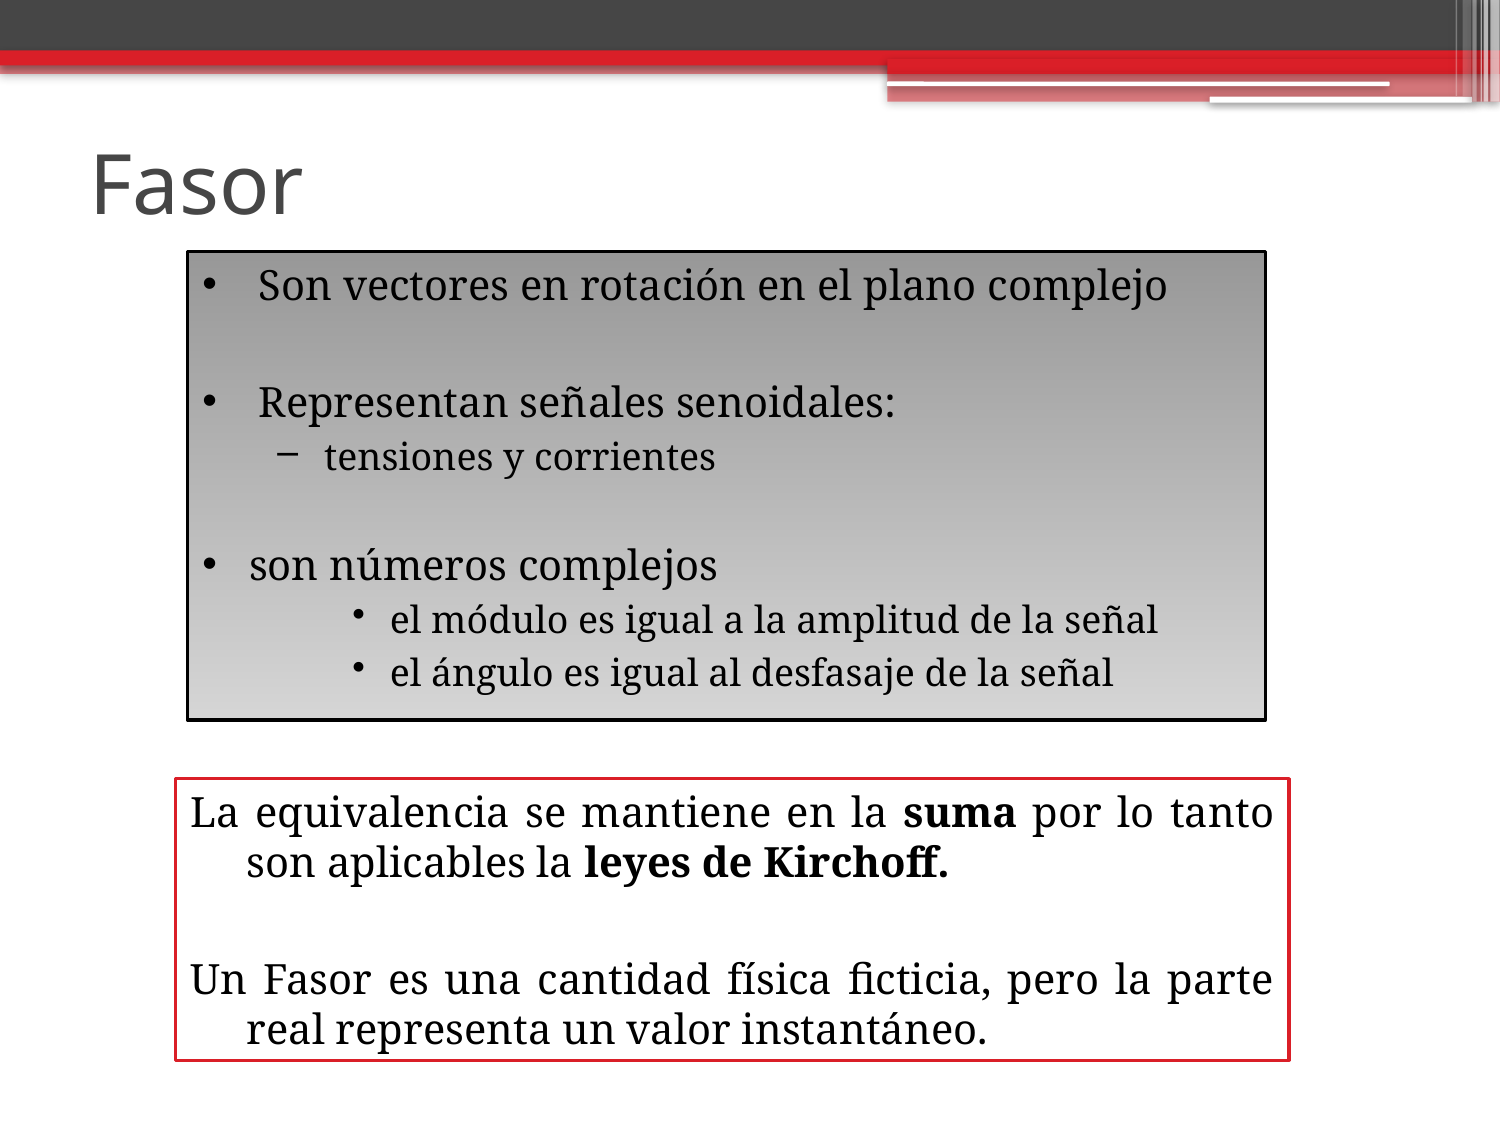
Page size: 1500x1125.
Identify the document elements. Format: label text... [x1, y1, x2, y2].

text_box La equivalencia se mantiene en la suma por lo tanto son aplicables la leyes de Kirchoff. Un Fasor es una cantidad física ficticia, pero la parte real representa un valor instantáneo. [174, 777, 1291, 1062]
text_box Son vectores en rotación en el plano complejo Representan señales senoidales: tensiones y corrientes son números complejos el módulo es igual a la amplitud de la señal el ángulo es igual al desfasaje de la señal [186, 250, 1267, 722]
title Fasor [75, 93, 1425, 270]
